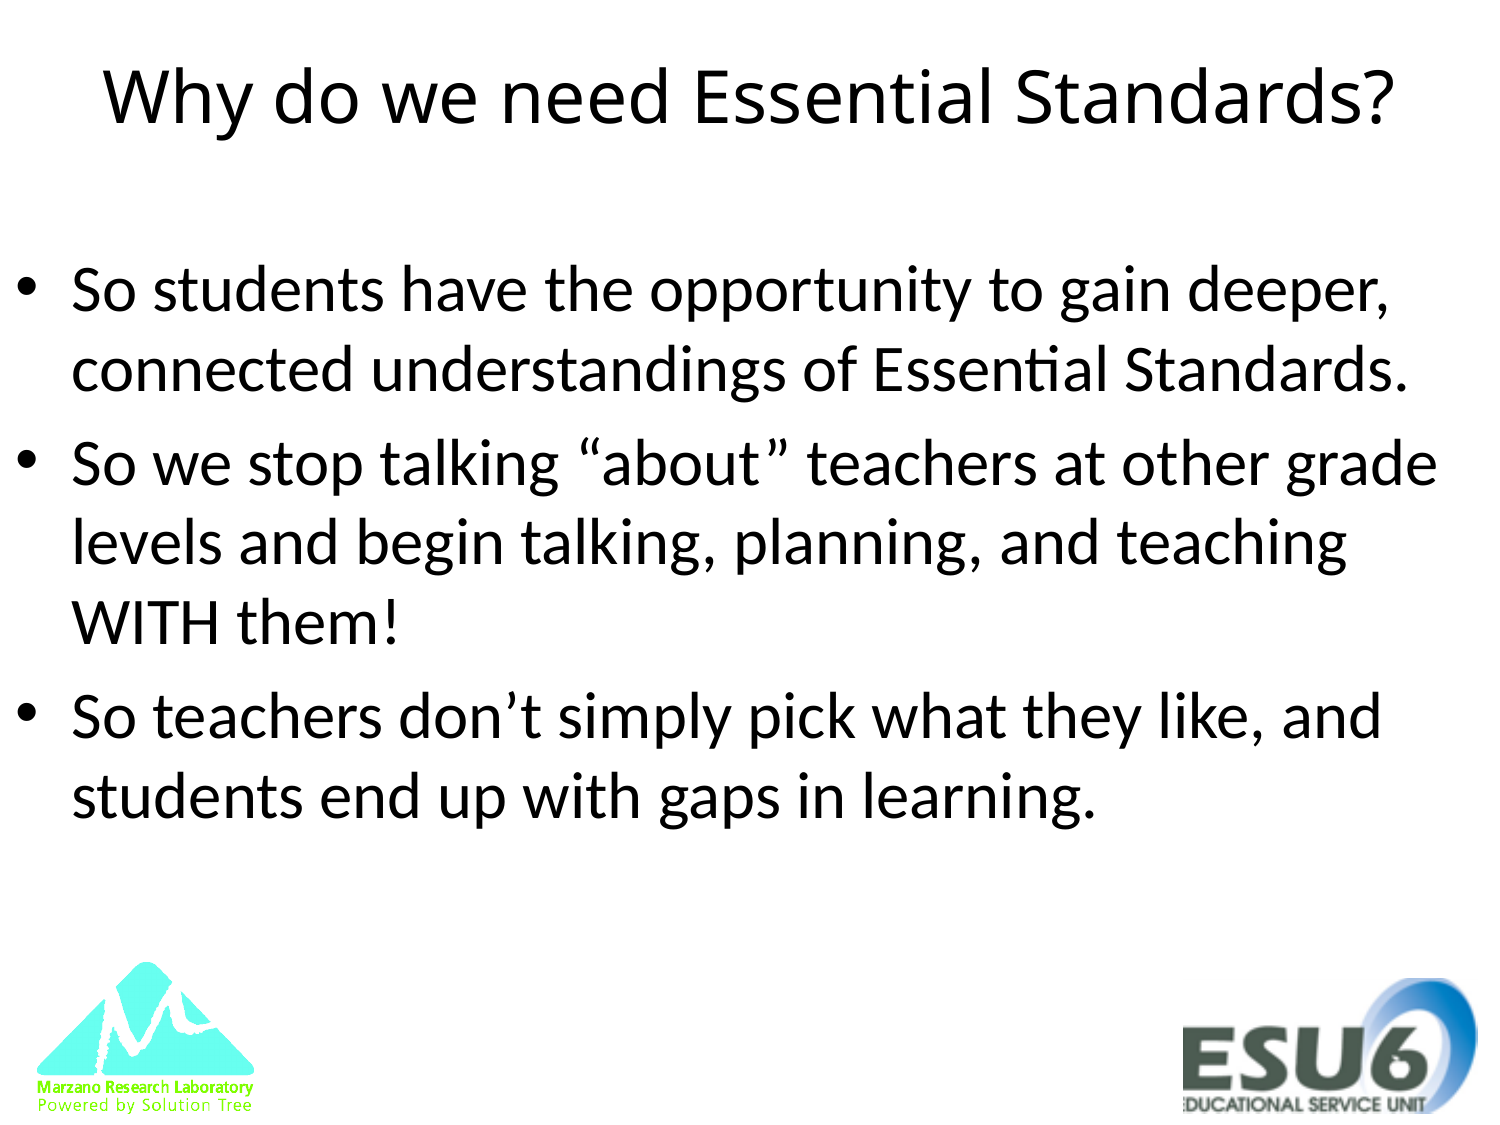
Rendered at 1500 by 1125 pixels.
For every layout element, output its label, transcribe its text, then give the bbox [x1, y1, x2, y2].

picture [1183, 980, 1478, 1114]
title Why do we need Essential Standards? [75, 0, 1425, 188]
list So students have the opportunity to gain deeper, connected understandings of Essential Standards. So we stop talking “about” teachers at other grade levels and begin talking, planning, and teaching WITH them! So teachers don’t simply pick what they like, and students end up with gaps in learning. [0, 237, 1500, 980]
picture [37, 980, 254, 1114]
